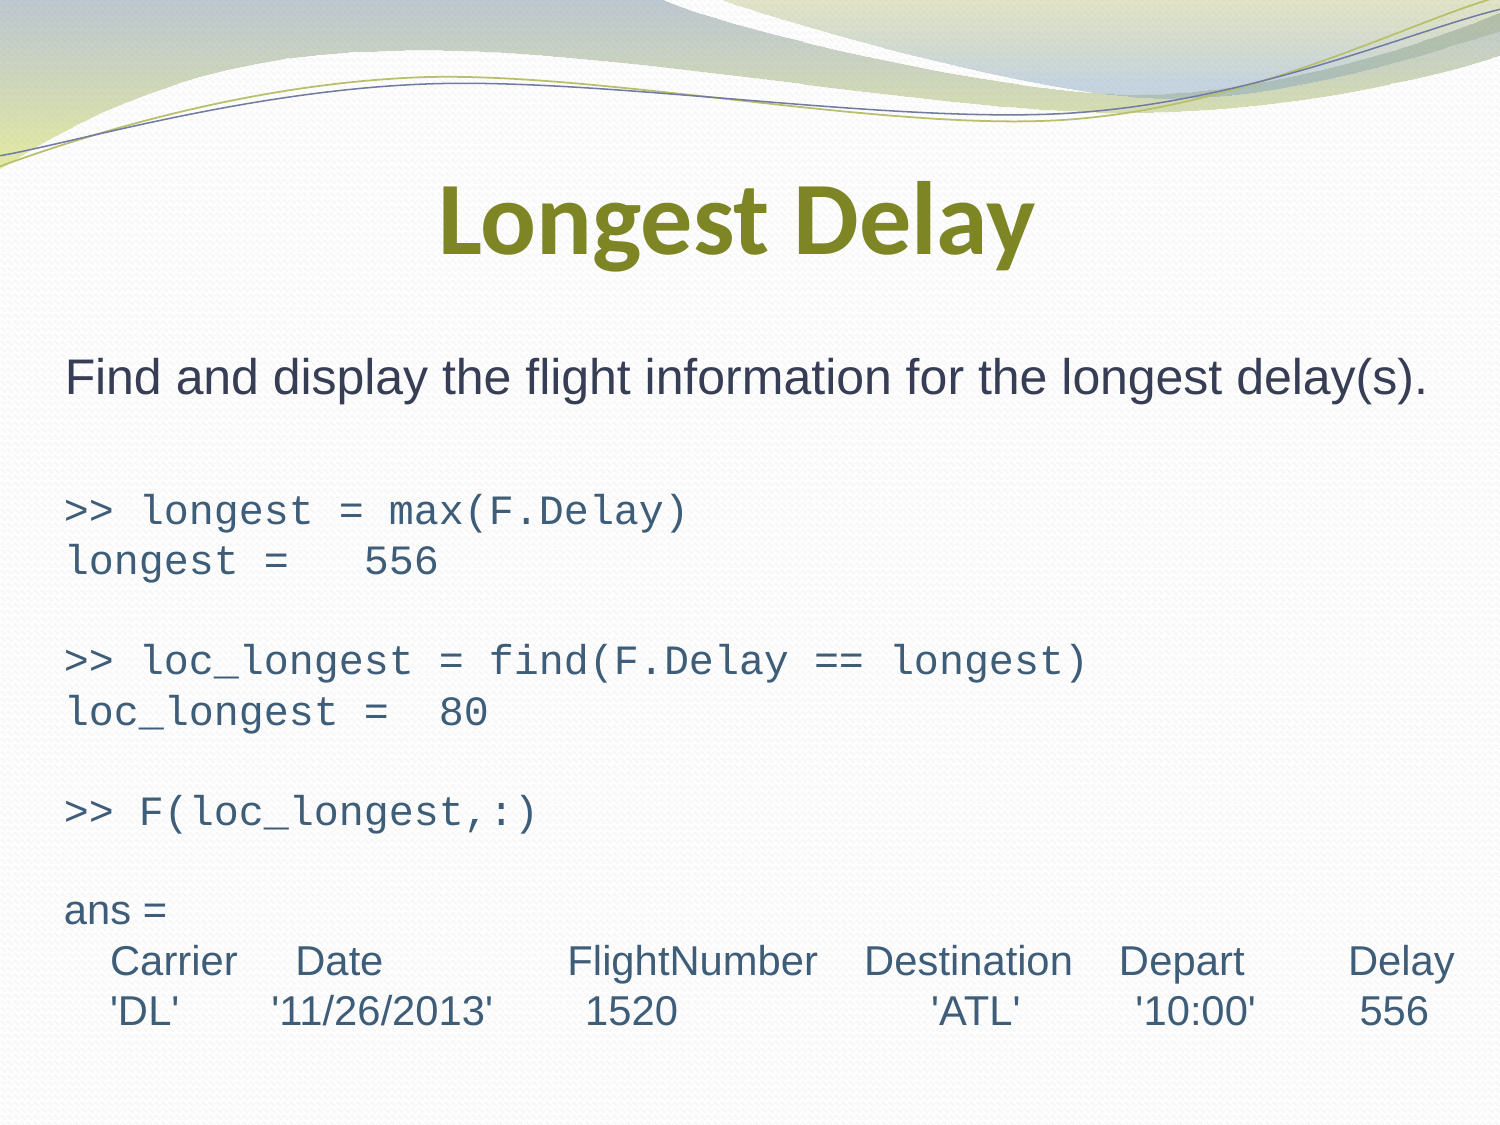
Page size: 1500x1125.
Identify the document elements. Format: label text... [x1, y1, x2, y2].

text_box Find and display the flight information for the longest delay(s). [50, 337, 1500, 413]
text_box >> longest = max(F.Delay) longest = 556 >> loc_longest = find(F.Delay == longest) loc_longest = 80 >> F(loc_longest,:) ans = Carrier Date FlightNumber Destination Depart Delay 'DL' '11/26/2013' 1520 'ATL' '10:00' 556 [49, 475, 1500, 1041]
title Longest Delay [0, 87, 1475, 275]
